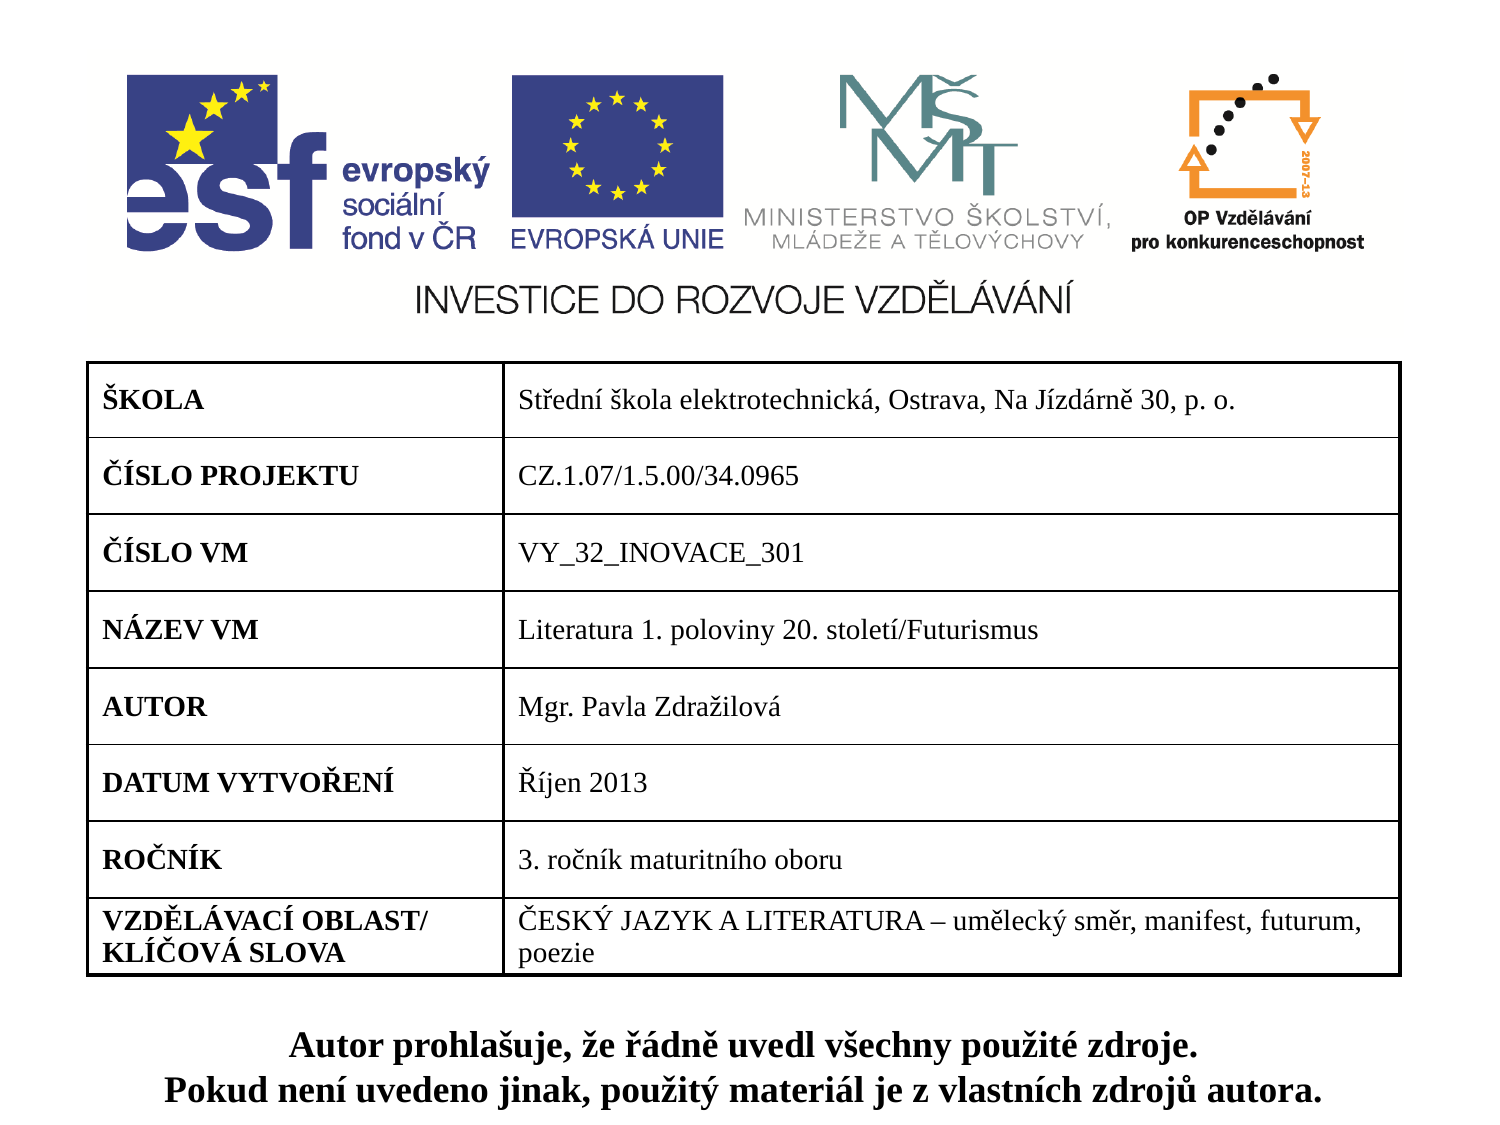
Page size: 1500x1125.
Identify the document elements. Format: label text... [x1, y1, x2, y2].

text_box Autor prohlašuje, že řádně uvedl všechny použité zdroje. Pokud není uvedeno jinak, použitý materiál je z vlastních zdrojů autora. [87, 1012, 1400, 1118]
table_cell VZDĚLÁVACÍ OBLAST/ KLÍČOVÁ SLOVA [89, 899, 502, 973]
table_cell VY_32_INOVACE_301 [505, 515, 1398, 590]
table_cell Mgr. Pavla Zdražilová [505, 669, 1398, 744]
picture [87, 49, 1404, 338]
table_cell AUTOR [89, 669, 502, 744]
table_cell Říjen 2013 [505, 745, 1398, 820]
table_header Střední škola elektrotechnická, Ostrava, Na Jízdárně 30, p. o. [505, 364, 1398, 437]
table_cell ROČNÍK [89, 822, 502, 897]
table_cell NÁZEV VM [89, 592, 502, 667]
table_cell ČÍSLO VM [89, 515, 502, 590]
table_cell ČESKÝ JAZYK A LITERATURA – umělecký směr, manifest, futurum, poezie [505, 899, 1398, 973]
table_cell 3. ročník maturitního oboru [505, 822, 1398, 897]
table_header ŠKOLA [89, 364, 502, 437]
table_cell DATUM VYTVOŘENÍ [89, 745, 502, 820]
table_cell CZ.1.07/1.5.00/34.0965 [505, 438, 1398, 513]
table_cell ČÍSLO PROJEKTU [89, 438, 502, 513]
table_cell Literatura 1. poloviny 20. století/Futurismus [505, 592, 1398, 667]
